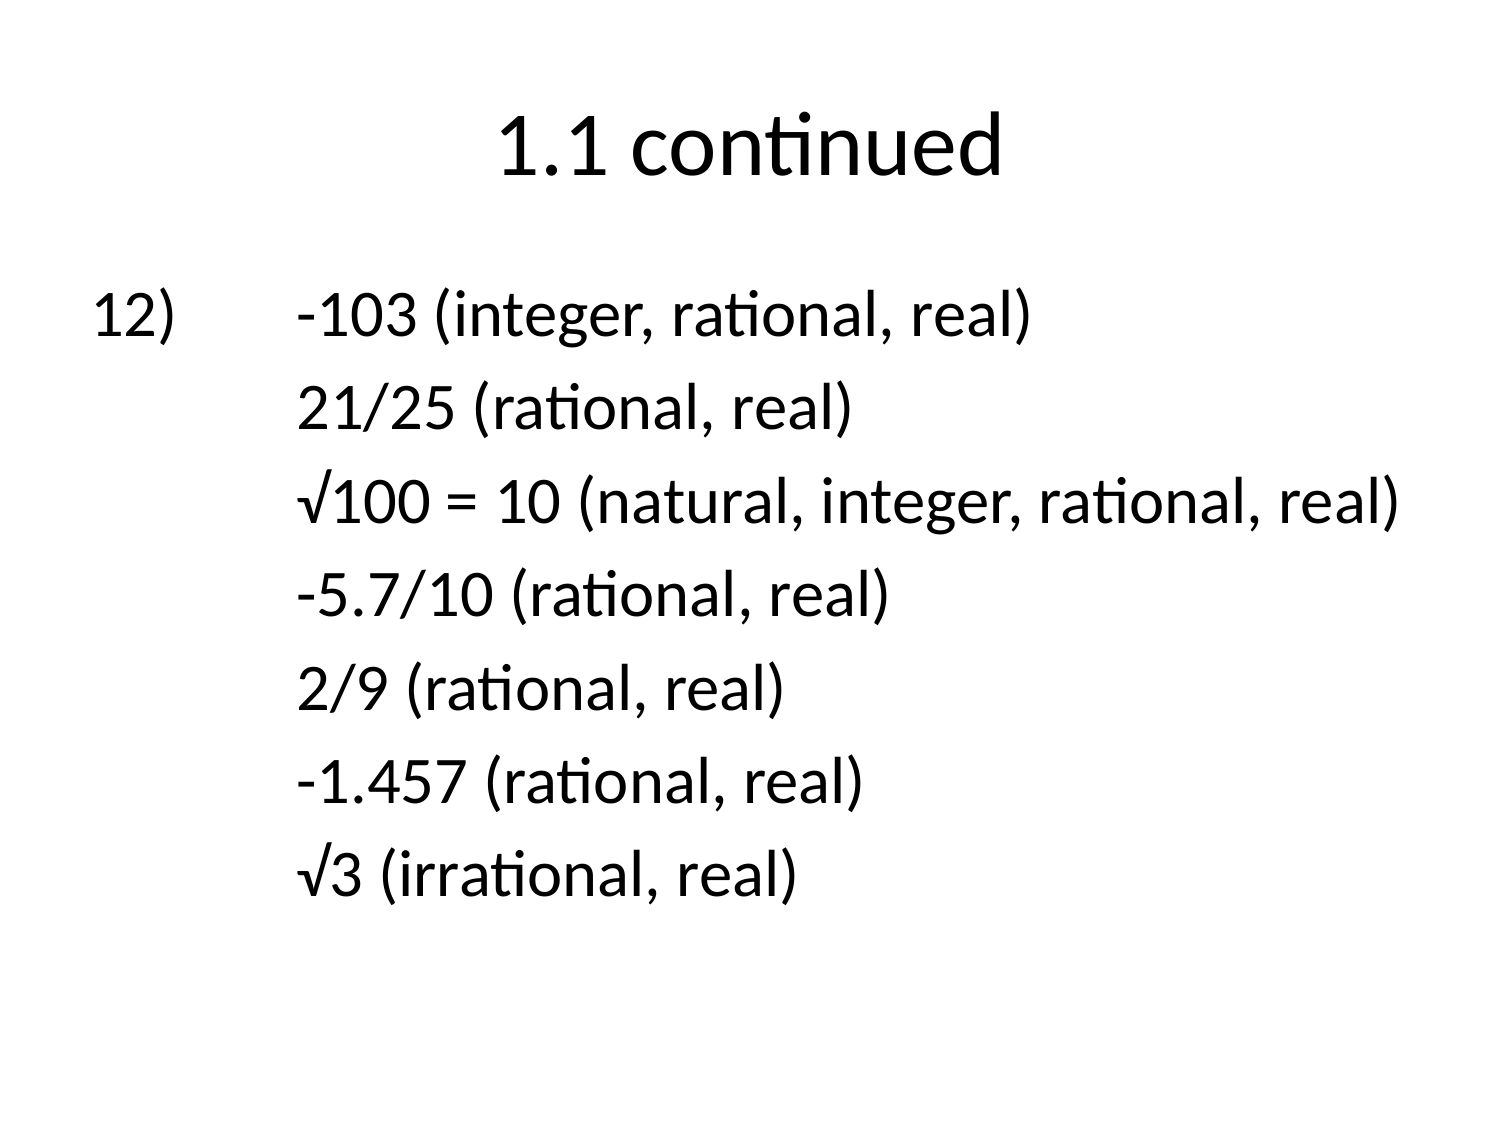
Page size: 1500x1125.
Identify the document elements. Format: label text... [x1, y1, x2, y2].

list 12) -103 (integer, rational, real) 21/25 (rational, real) √100 = 10 (natural, integer, rational, real) -5.7/10 (rational, real) 2/9 (rational, real) -1.457 (rational, real) √3 (irrational, real) [75, 262, 1425, 1005]
title 1.1 continued [75, 45, 1425, 233]
